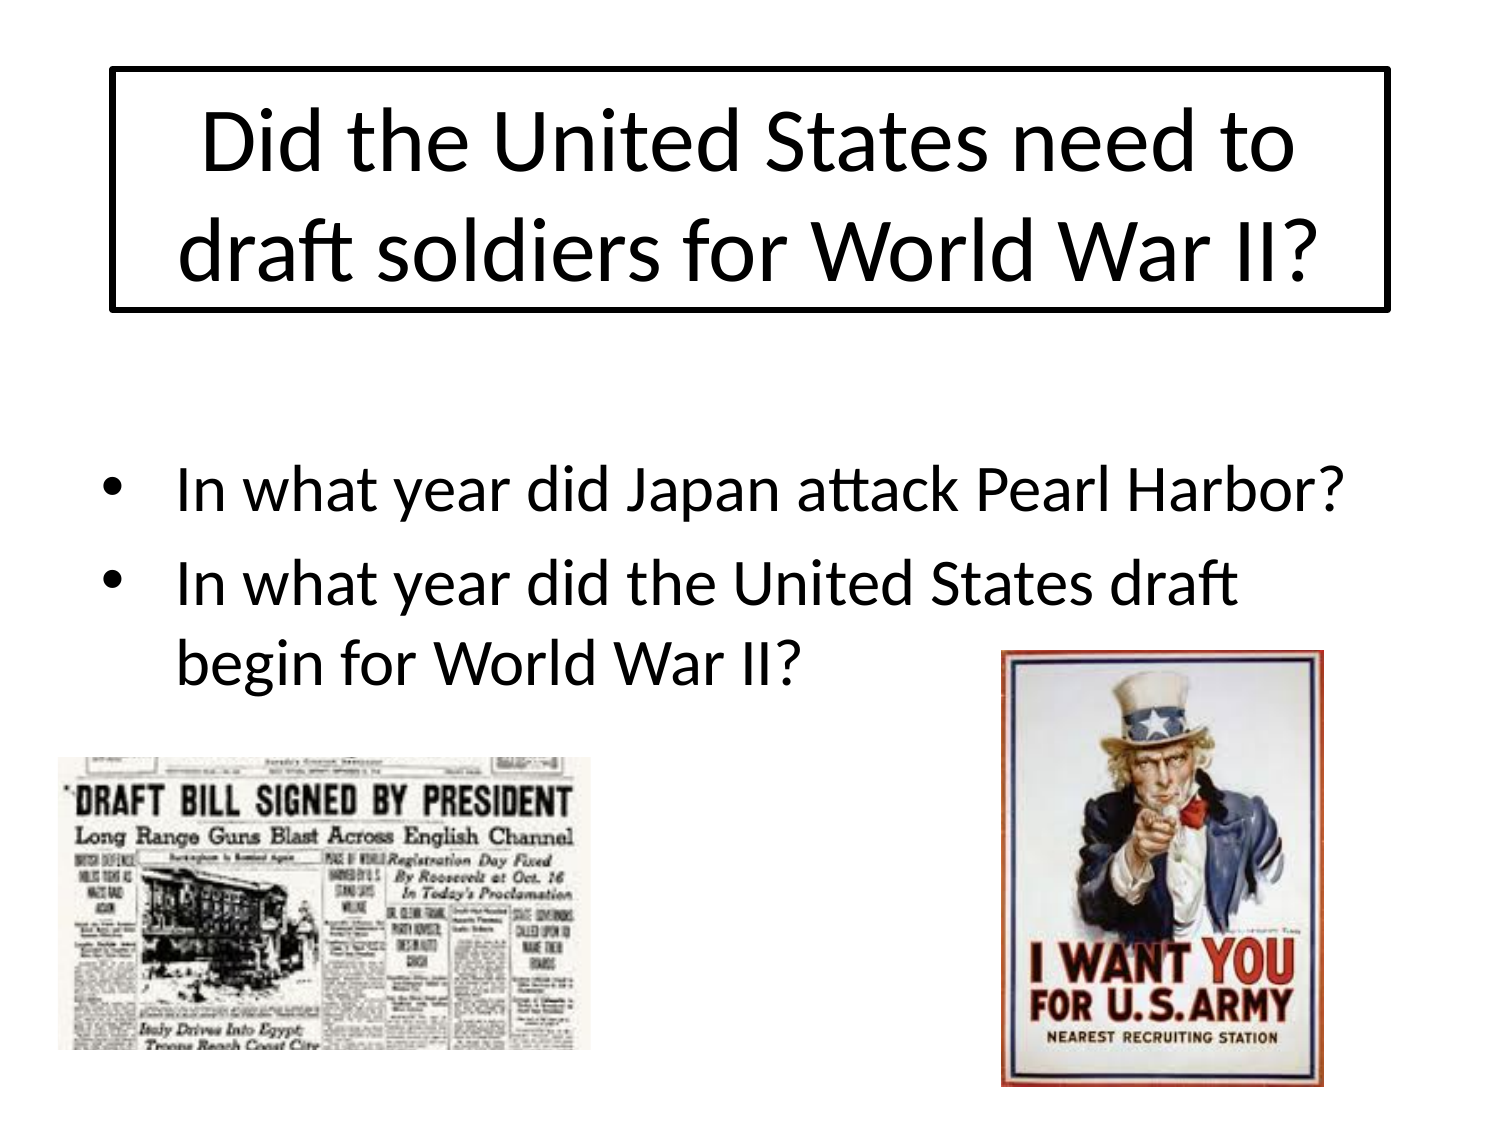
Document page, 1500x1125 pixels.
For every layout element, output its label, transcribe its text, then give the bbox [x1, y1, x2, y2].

picture [57, 756, 591, 1051]
title Did the United States need to draft soldiers for World War II? [112, 69, 1388, 311]
picture [1001, 650, 1324, 1087]
subtitle In what year did Japan attack Pearl Harbor? In what year did the United States draft begin for World War II? [85, 437, 1388, 726]
